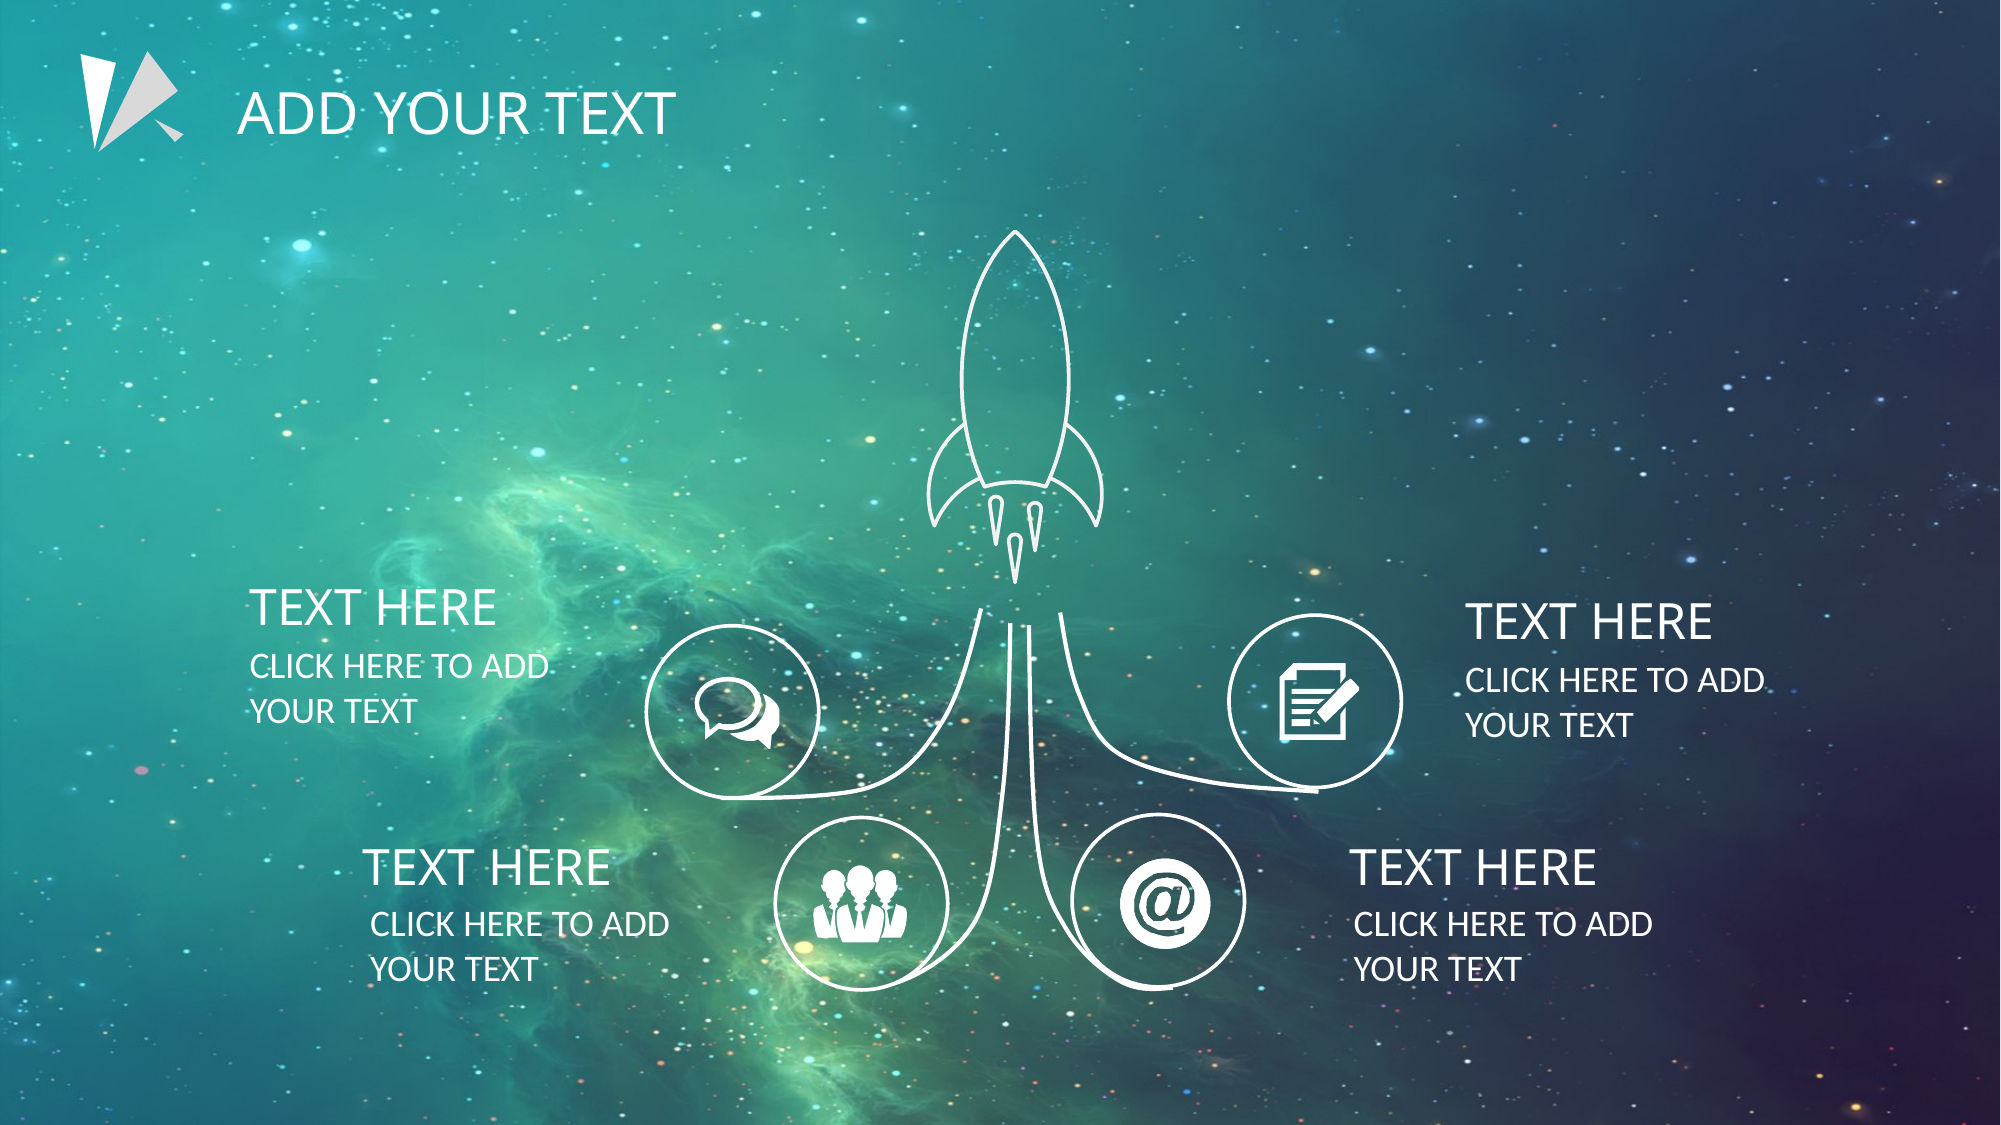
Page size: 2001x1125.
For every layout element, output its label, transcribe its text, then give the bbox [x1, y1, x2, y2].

text_box [720, 608, 983, 800]
text_box CLICK HERE TO ADD YOUR TEXT [1450, 648, 1869, 753]
text_box [774, 816, 949, 991]
text_box CLICK HERE TO ADD YOUR TEXT [234, 633, 653, 739]
text_box CLICK HERE TO ADD YOUR TEXT [355, 891, 774, 997]
text_box [1227, 614, 1403, 789]
text_box CLICK HERE TO ADD YOUR TEXT [1338, 891, 1757, 997]
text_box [928, 231, 1102, 583]
text_box ADD YOUR TEXT [222, 68, 742, 154]
picture [0, 0, 2001, 1125]
text_box [901, 623, 1012, 983]
text_box [1071, 813, 1246, 988]
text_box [813, 865, 907, 943]
text_box TEXT HERE [1450, 582, 1837, 648]
text_box [1059, 612, 1319, 793]
text_box TEXT HERE [348, 828, 735, 903]
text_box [1120, 858, 1211, 949]
text_box [649, 624, 820, 799]
text_box TEXT HERE [234, 567, 622, 633]
text_box TEXT HERE [1334, 828, 1722, 903]
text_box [69, 57, 175, 146]
text_box [1027, 625, 1173, 990]
